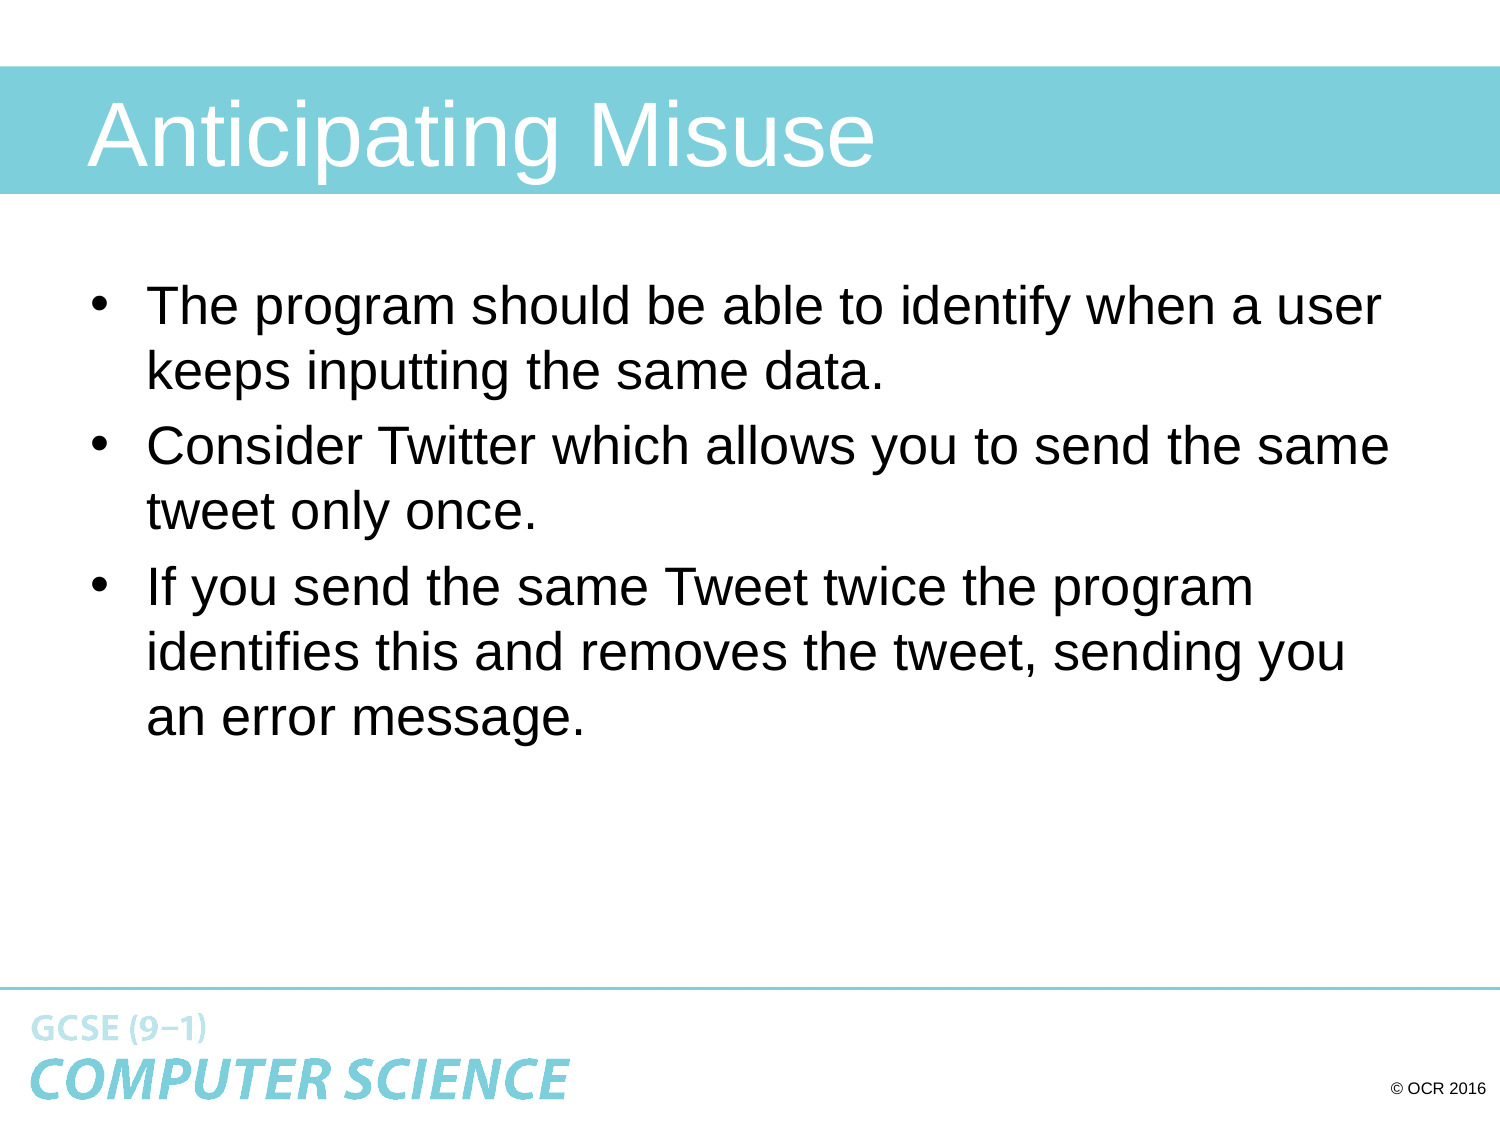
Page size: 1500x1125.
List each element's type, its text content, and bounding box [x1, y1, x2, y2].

title Anticipating Misuse [0, 66, 1500, 194]
list The program should be able to identify when a user keeps inputting the same data. Consider Twitter which allows you to send the same tweet only once. If you send the same Tweet twice the program identifies this and removes the tweet, sending you an error message. [75, 262, 1425, 965]
picture [0, 987, 1500, 1124]
